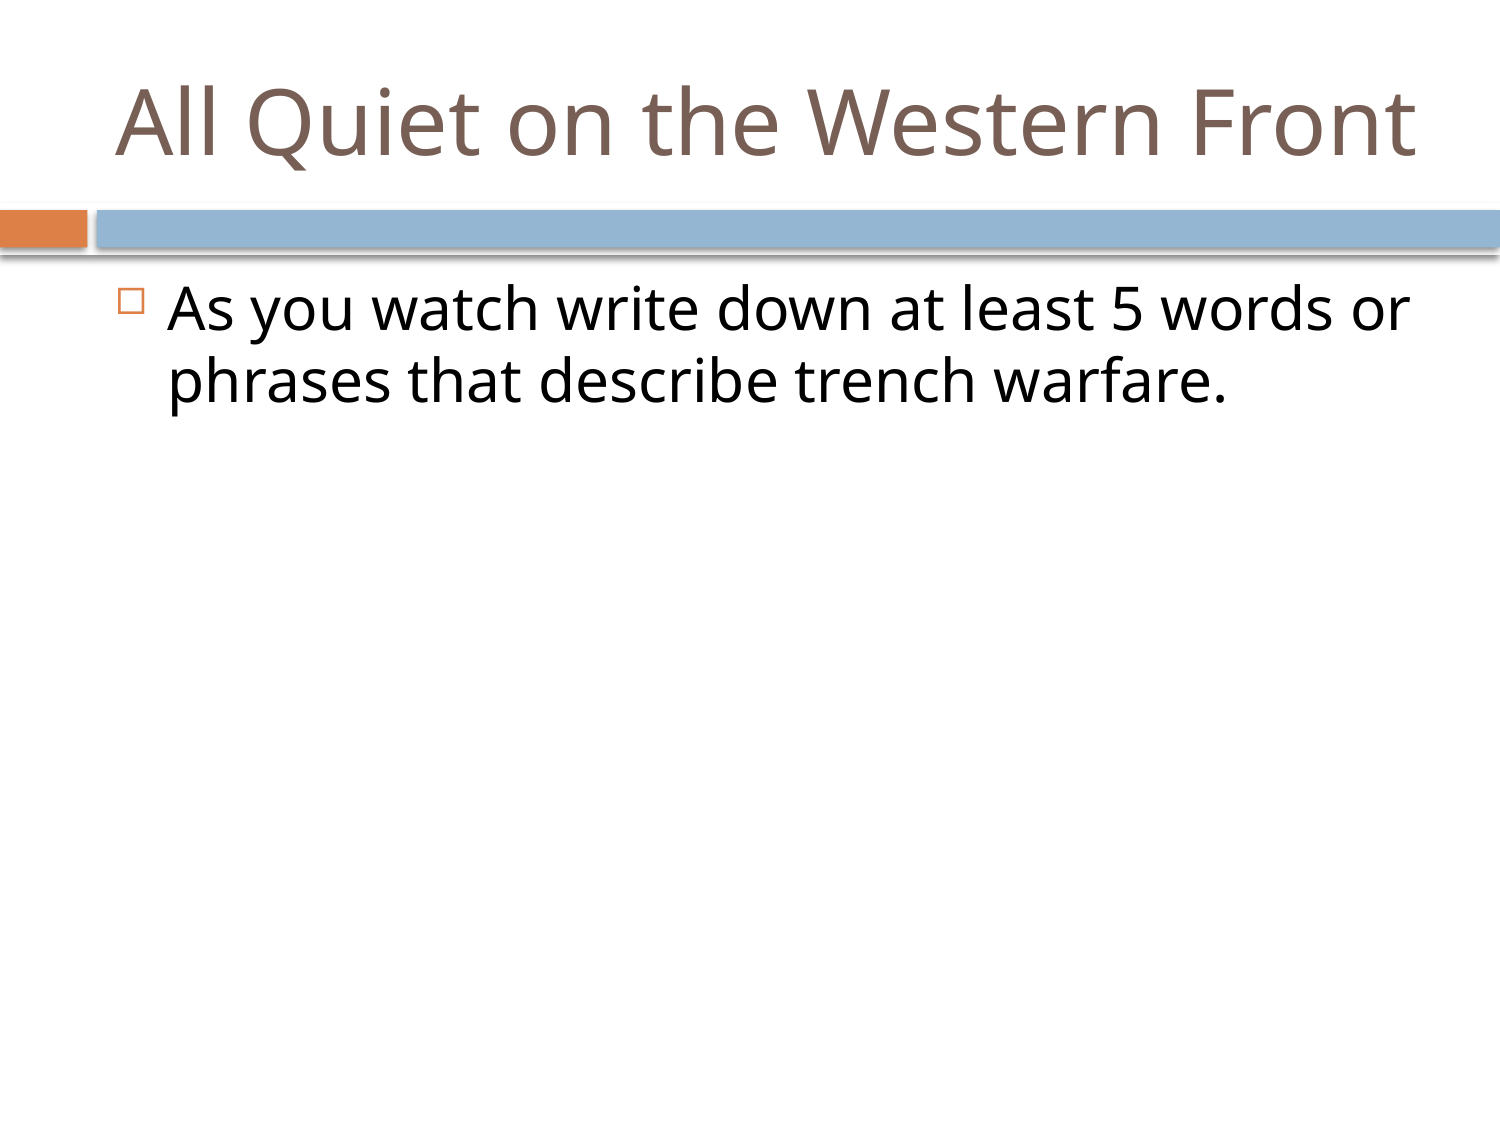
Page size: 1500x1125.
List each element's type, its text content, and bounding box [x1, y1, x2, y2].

list As you watch write down at least 5 words or phrases that describe trench warfare. [100, 262, 1438, 1000]
title All Quiet on the Western Front [100, 37, 1438, 200]
